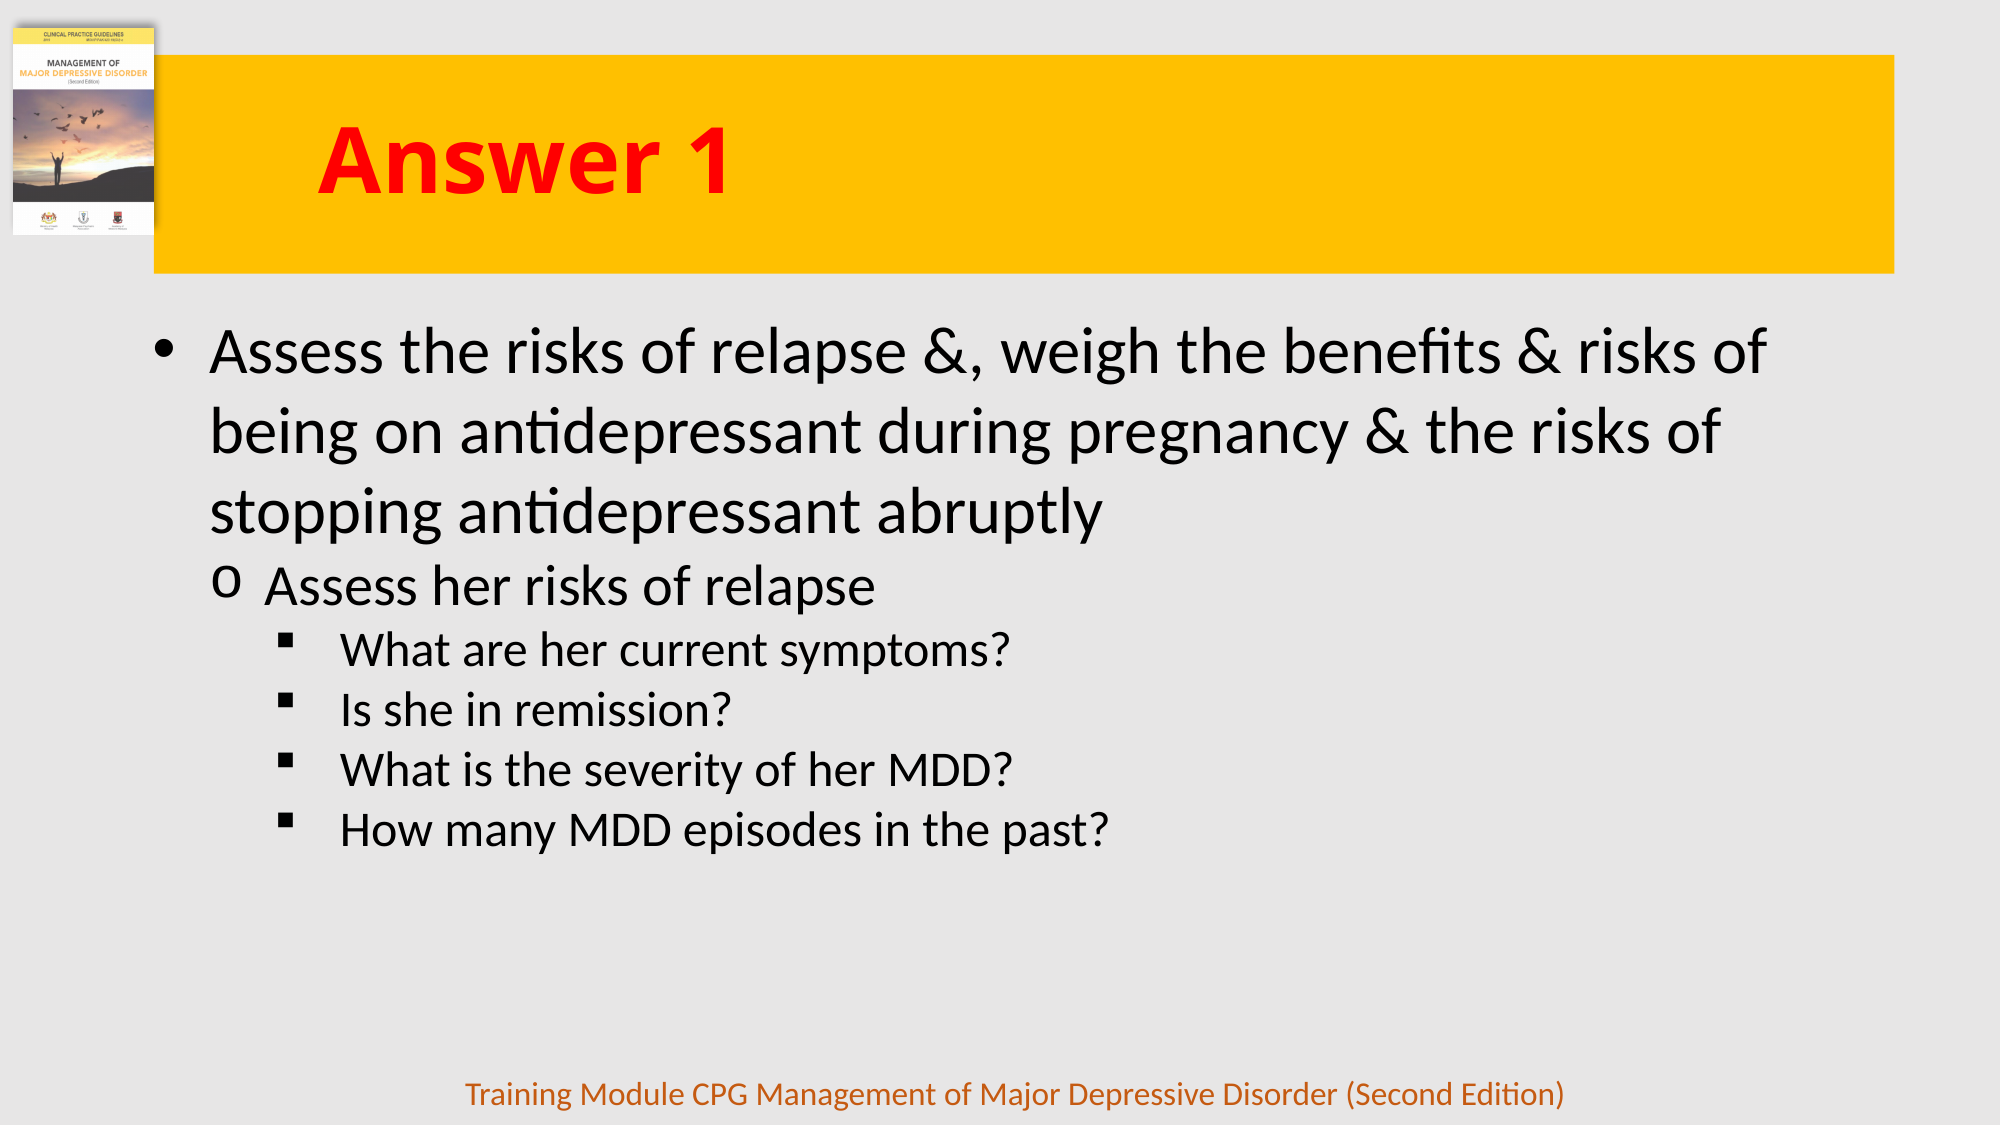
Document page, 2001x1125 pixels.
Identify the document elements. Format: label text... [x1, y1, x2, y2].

title Answer 1 [153, 54, 1895, 274]
picture [13, 28, 154, 235]
text_box Training Module CPG Management of Major Depressive Disorder (Second Edition) [450, 1065, 1832, 1120]
list Assess the risks of relapse &, weigh the benefits & risks of being on antidepressant during pregnancy & the risks of stopping antidepressant abruptly Assess her risks of relapse What are her current symptoms? Is she in remission? What is the severity of her MDD? How many MDD episodes in the past? [137, 299, 1863, 1014]
